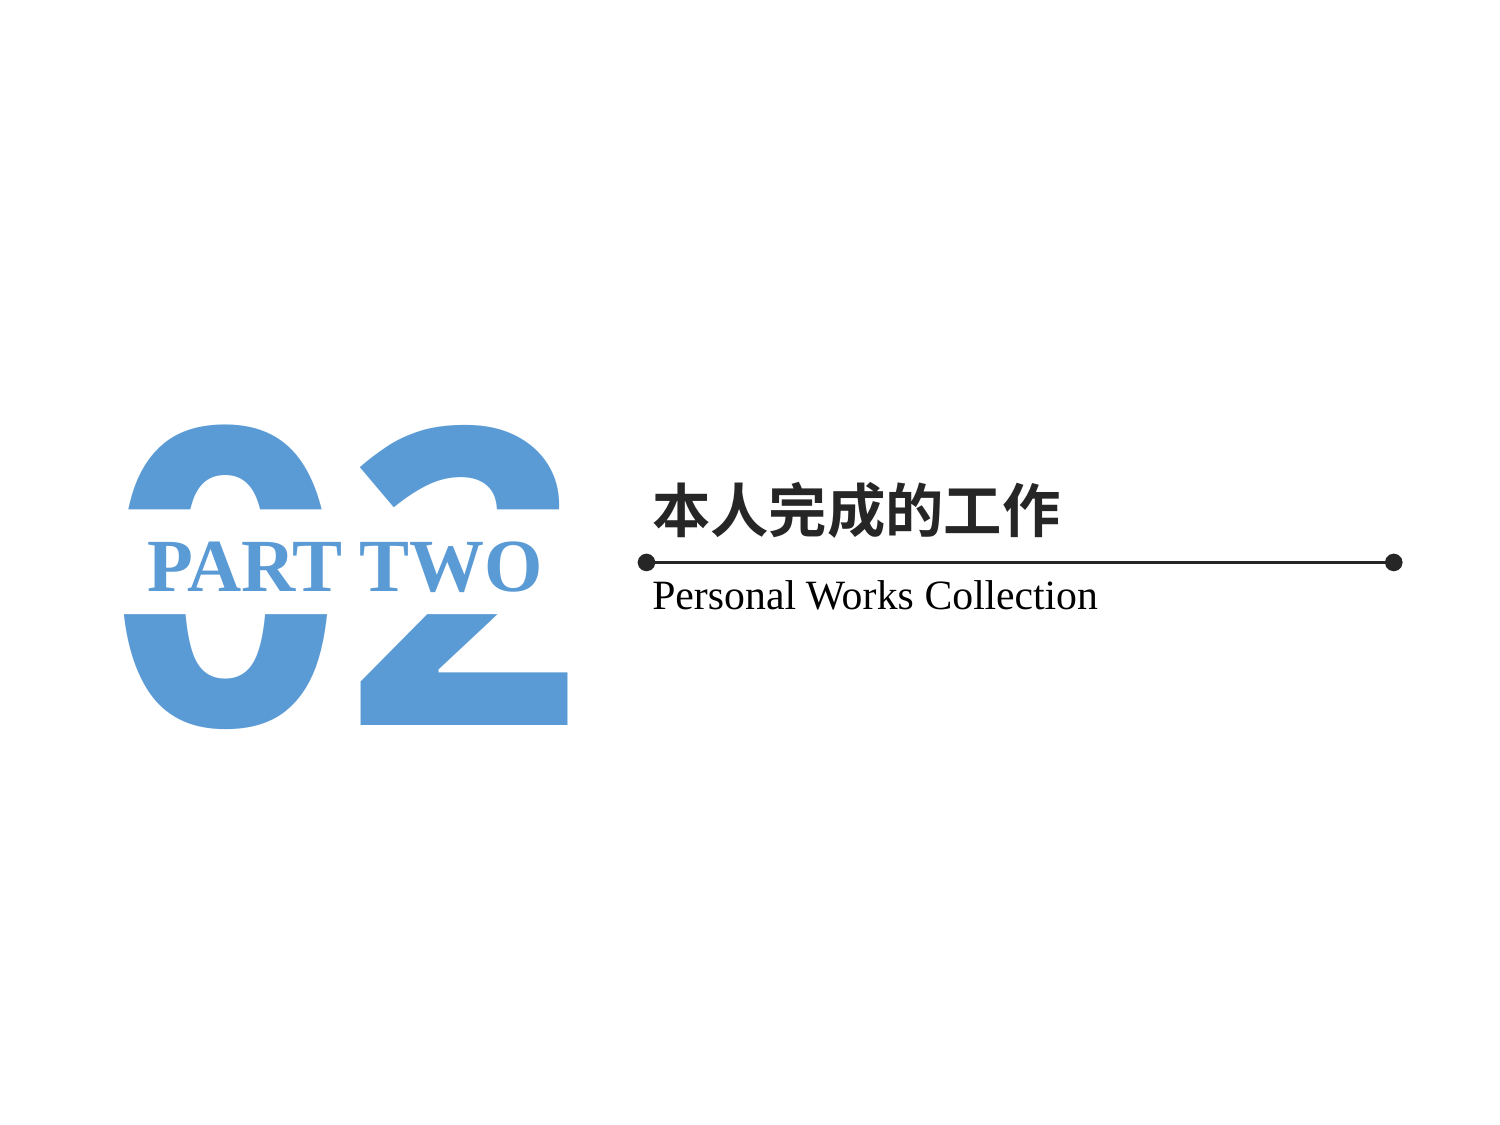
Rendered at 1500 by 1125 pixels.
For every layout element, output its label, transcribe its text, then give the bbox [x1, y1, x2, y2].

text_box Personal Works Collection [637, 572, 1403, 626]
text_box PART TWO [79, 509, 610, 615]
text_box 本人完成的工作 [637, 466, 1400, 552]
text_box 02 [0, 303, 690, 816]
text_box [637, 553, 1403, 572]
